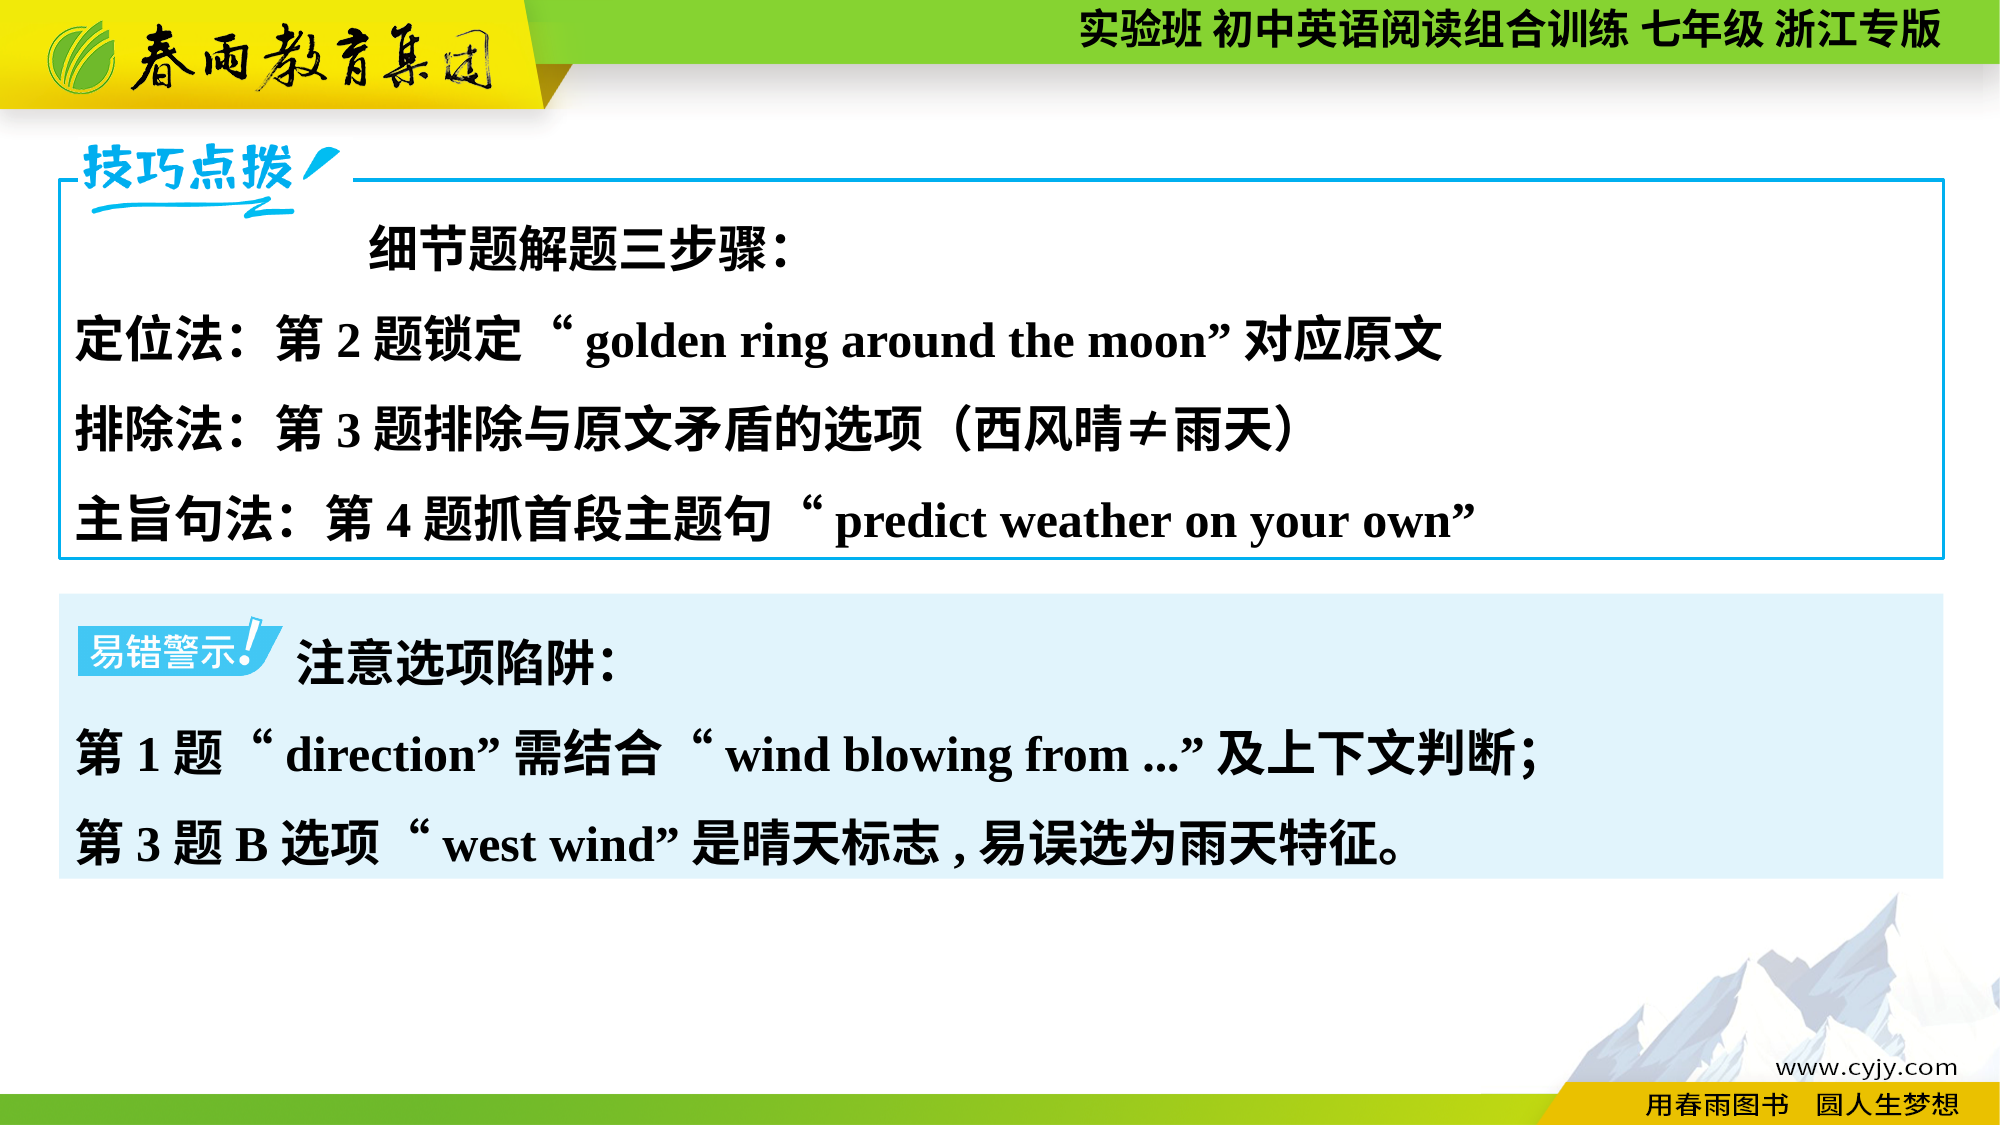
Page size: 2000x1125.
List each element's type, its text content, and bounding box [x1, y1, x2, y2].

text_box 注意选项陷阱： 第1题“direction”需结合“wind blowing from ...”及上下文判断； 第3题B选项“west wind”是晴天标志,易误选为雨天特征。 [59, 593, 1944, 879]
picture [0, 0, 2000, 1125]
list 细节题解题三步骤： 定位法：第2题锁定“golden ring around the moon”对应原文 排除法：第3题排除与原文矛盾的选项（西风晴≠雨天） 主旨句法：第4题抓首段主题句“predict weather on your own” [59, 180, 1944, 559]
